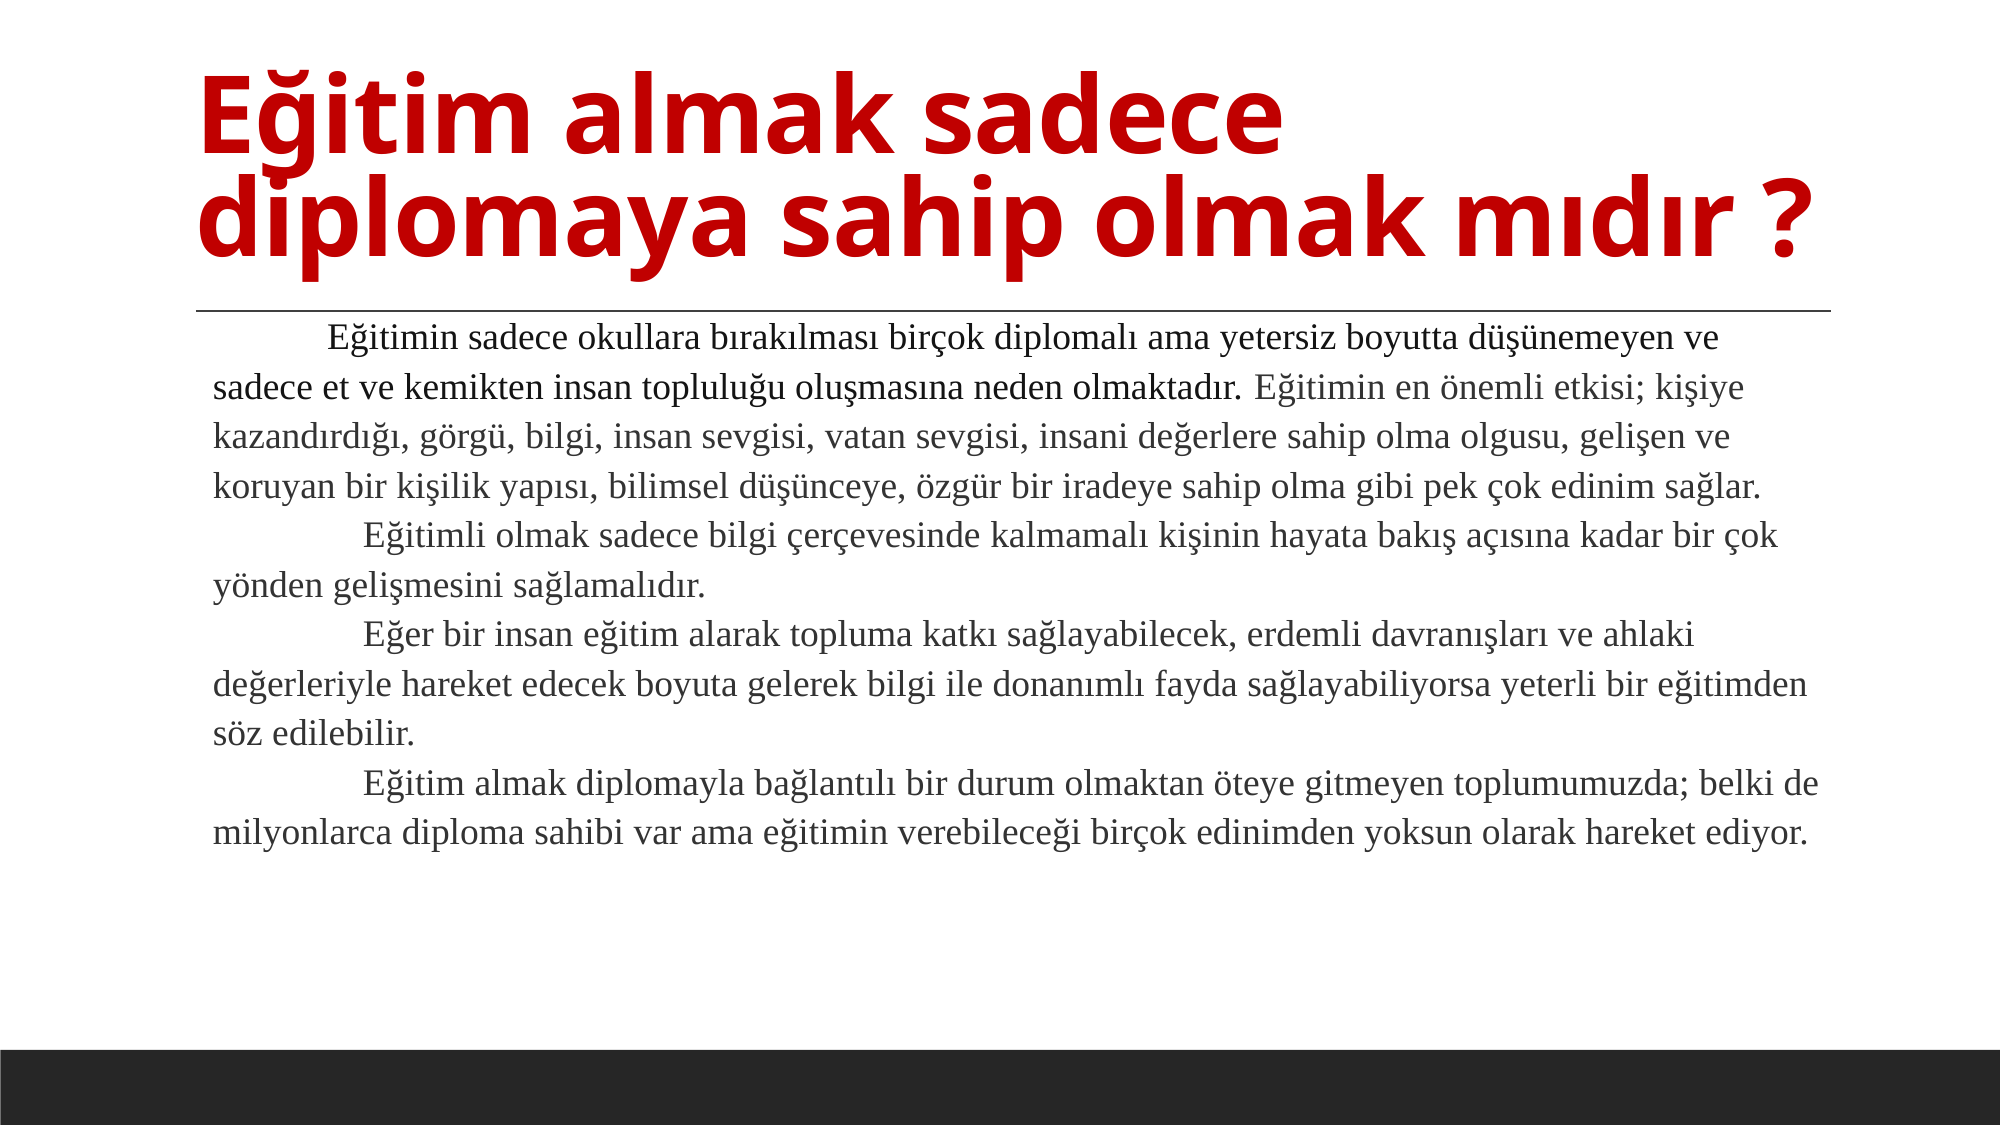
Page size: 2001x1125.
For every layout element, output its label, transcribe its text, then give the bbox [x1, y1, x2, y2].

list Eğitimin sadece okullara bırakılması birçok diplomalı ama yetersiz boyutta düşünemeyen ve sadece et ve kemikten insan topluluğu oluşmasına neden olmaktadır. Eğitimin en önemli etkisi; kişiye kazandırdığı, görgü, bilgi, insan sevgisi, vatan sevgisi, insani değerlere sahip olma olgusu, gelişen ve koruyan bir kişilik yapısı, bilimsel düşünceye, özgür bir iradeye sahip olma gibi pek çok edinim sağlar. Eğitimli olmak sadece bilgi çerçevesinde kalmamalı kişinin hayata bakış açısına kadar bir çok yönden gelişmesini sağlamalıdır. Eğer bir insan eğitim alarak topluma katkı sağlayabilecek, erdemli davranışları ve ahlaki değerleriyle hareket edecek boyuta gelerek bilgi ile donanımlı fayda sağlayabiliyorsa yeterli bir eğitimden söz edilebilir. Eğitim almak diplomayla bağlantılı bir durum olmaktan öteye gitmeyen toplumumuzda; belki de milyonlarca diploma sahibi var ama eğitimin verebileceği birçok edinimden yoksun olarak hareket ediyor. [180, 300, 1830, 918]
title Eğitim almak sadece diplomaya sahip olmak mıdır ? [180, 47, 1830, 285]
